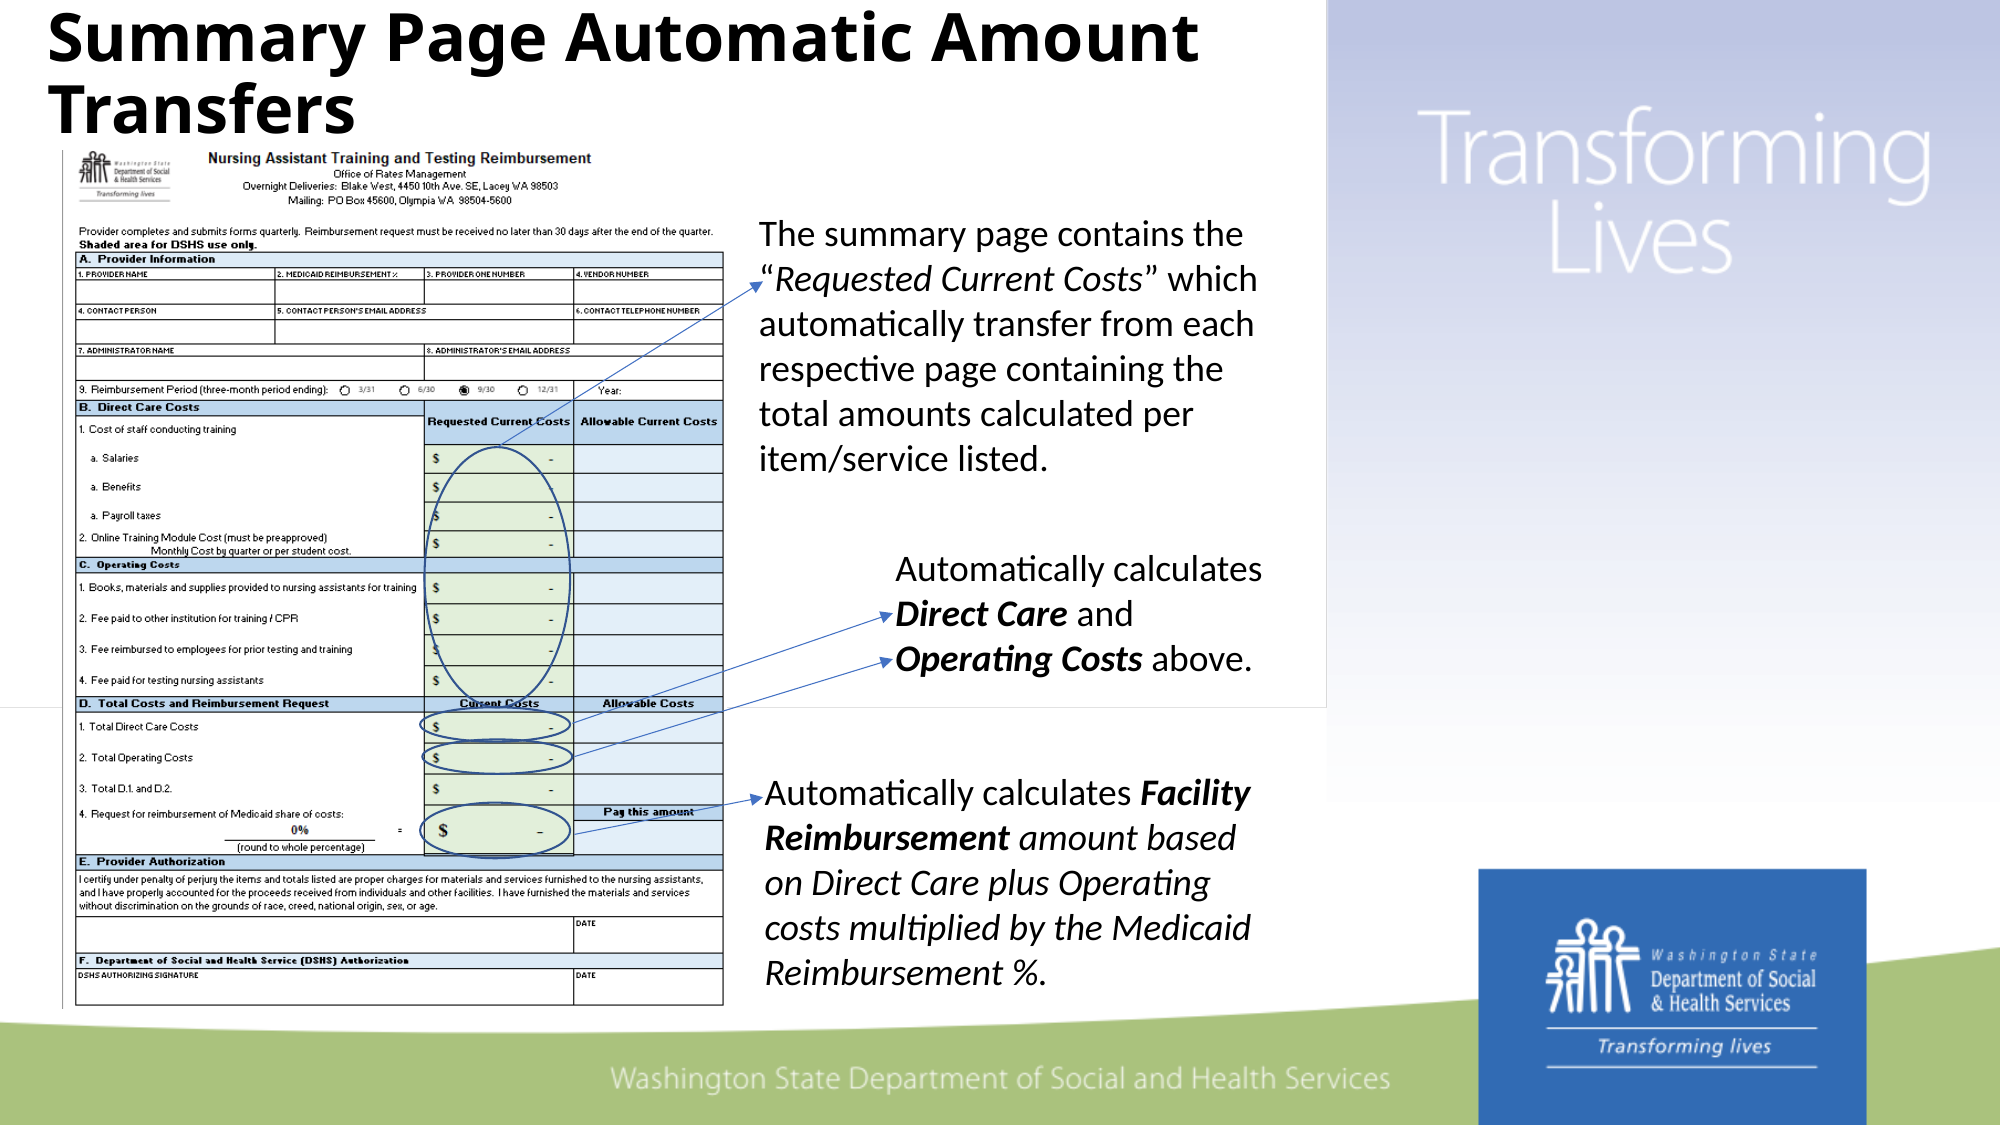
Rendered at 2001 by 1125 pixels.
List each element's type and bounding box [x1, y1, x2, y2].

picture [0, 0, 2000, 1125]
text_box [572, 613, 893, 724]
list [62, 150, 727, 1009]
text_box [574, 797, 764, 835]
text_box [497, 281, 764, 448]
text_box [574, 659, 894, 757]
